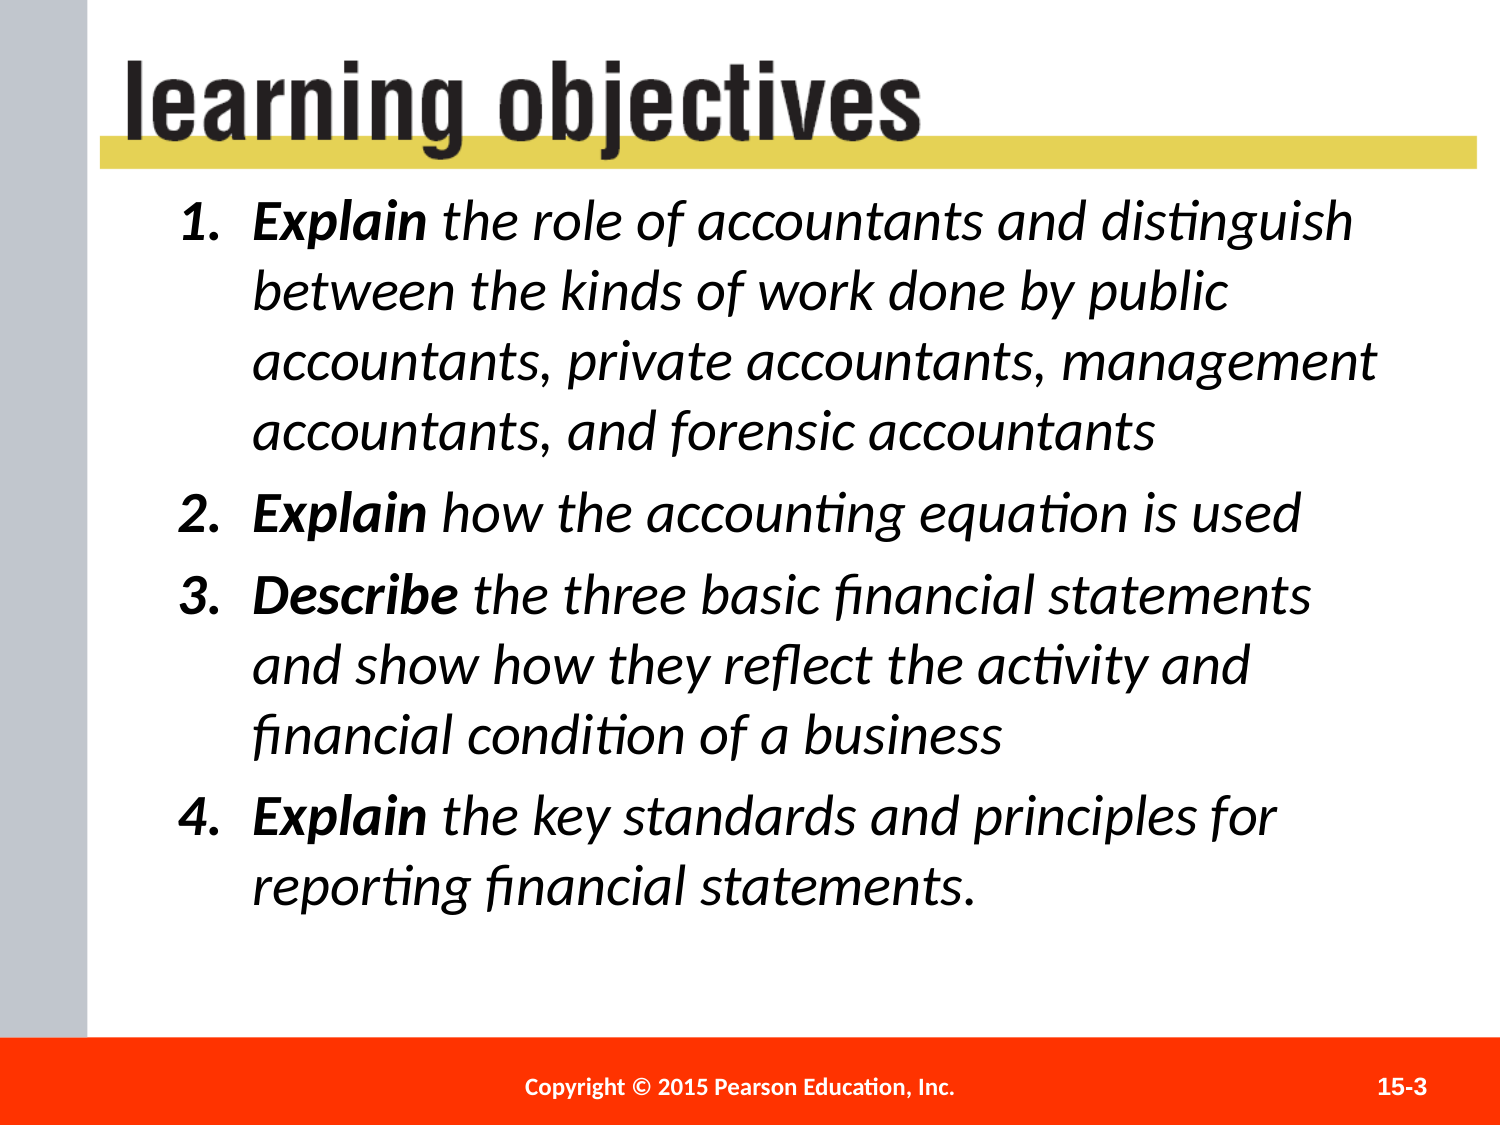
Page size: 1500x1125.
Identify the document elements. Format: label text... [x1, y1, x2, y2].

list Explain the role of accountants and distinguish between the kinds of work done by public accountants, private accountants, management accountants, and forensic accountants Explain how the accounting equation is used Describe the three basic financial statements and show how they reflect the activity and financial condition of a business Explain the key standards and principles for reporting financial statements. [162, 174, 1426, 976]
